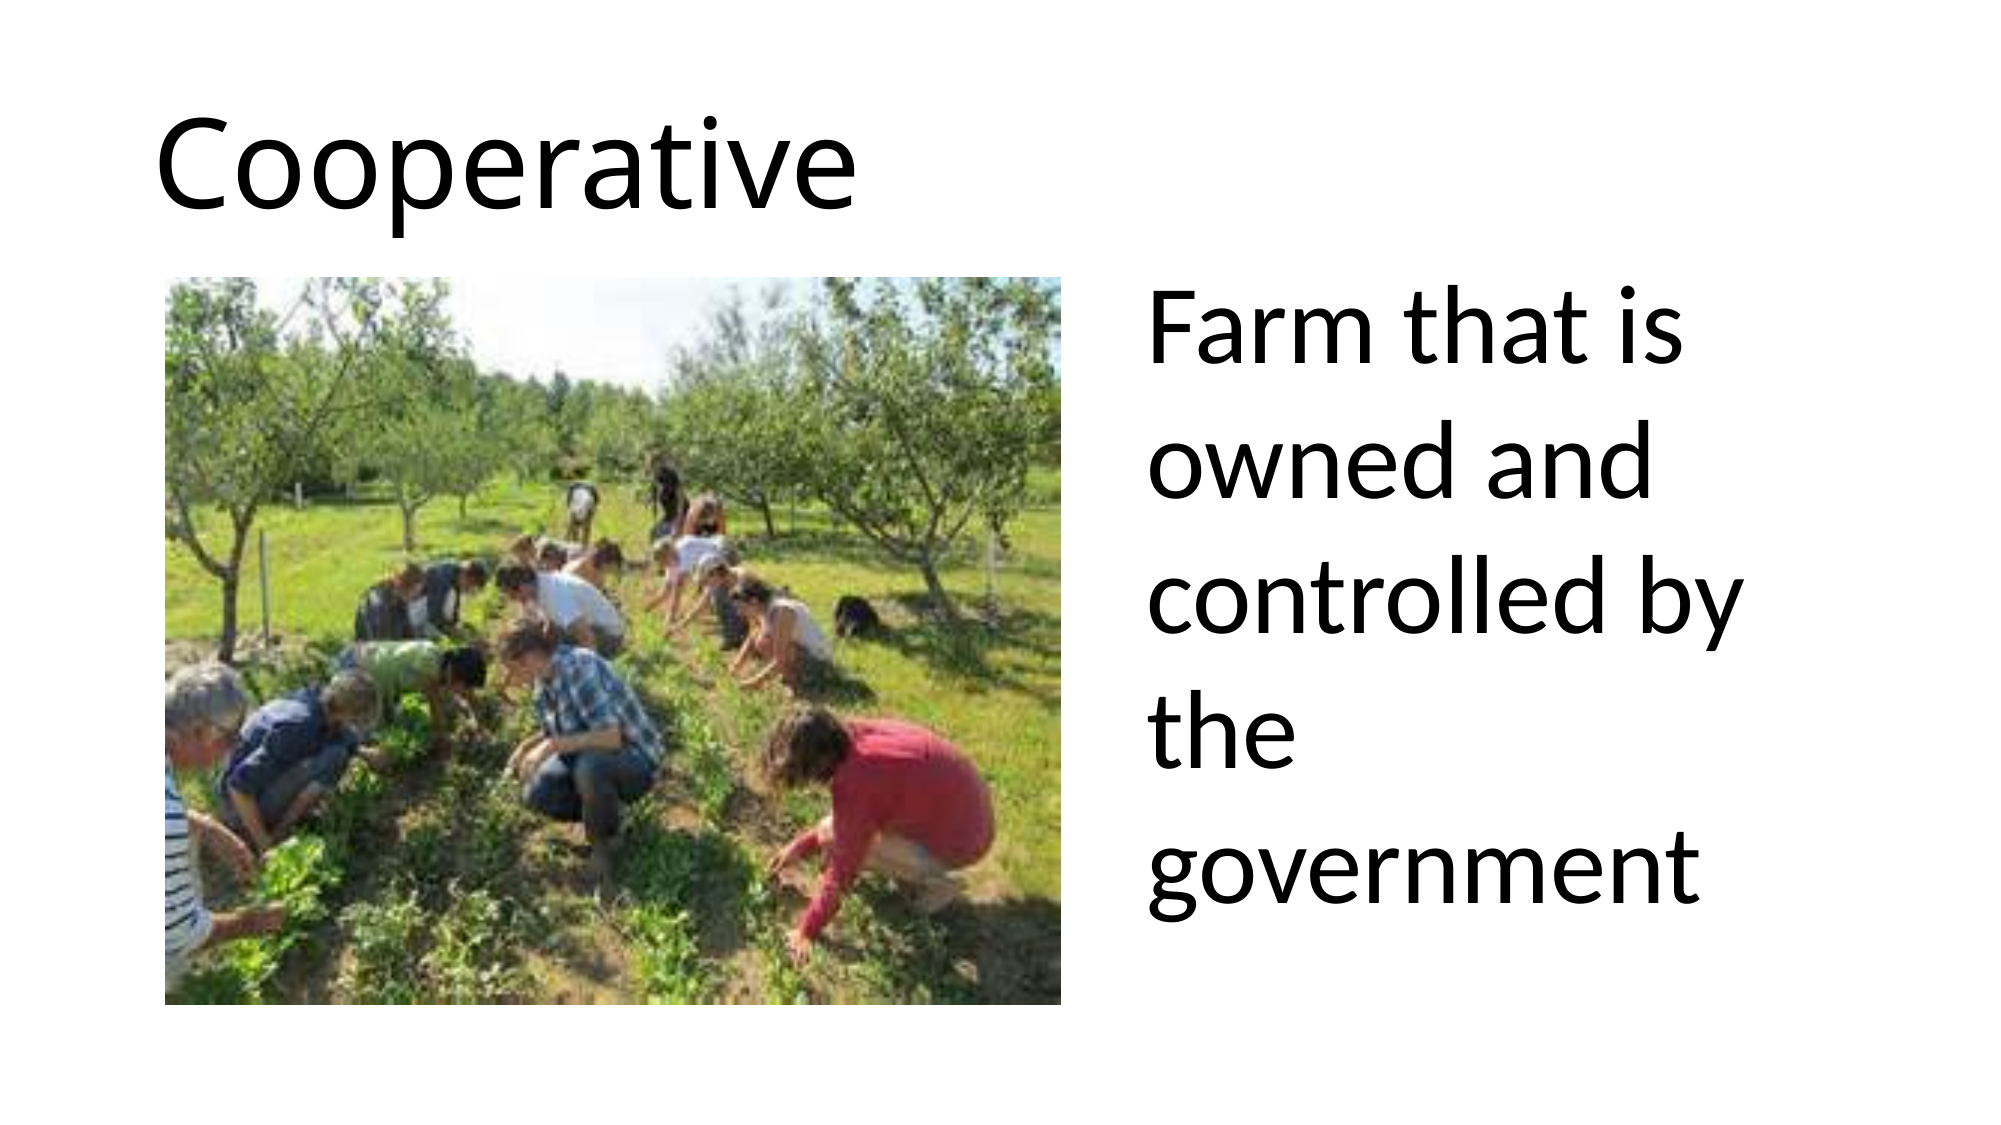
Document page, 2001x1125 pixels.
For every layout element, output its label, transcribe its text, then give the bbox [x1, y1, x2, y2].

text_box Farm that is owned and controlled by the government [1131, 243, 1848, 934]
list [165, 277, 1061, 1005]
title Cooperative [137, 59, 1863, 278]
